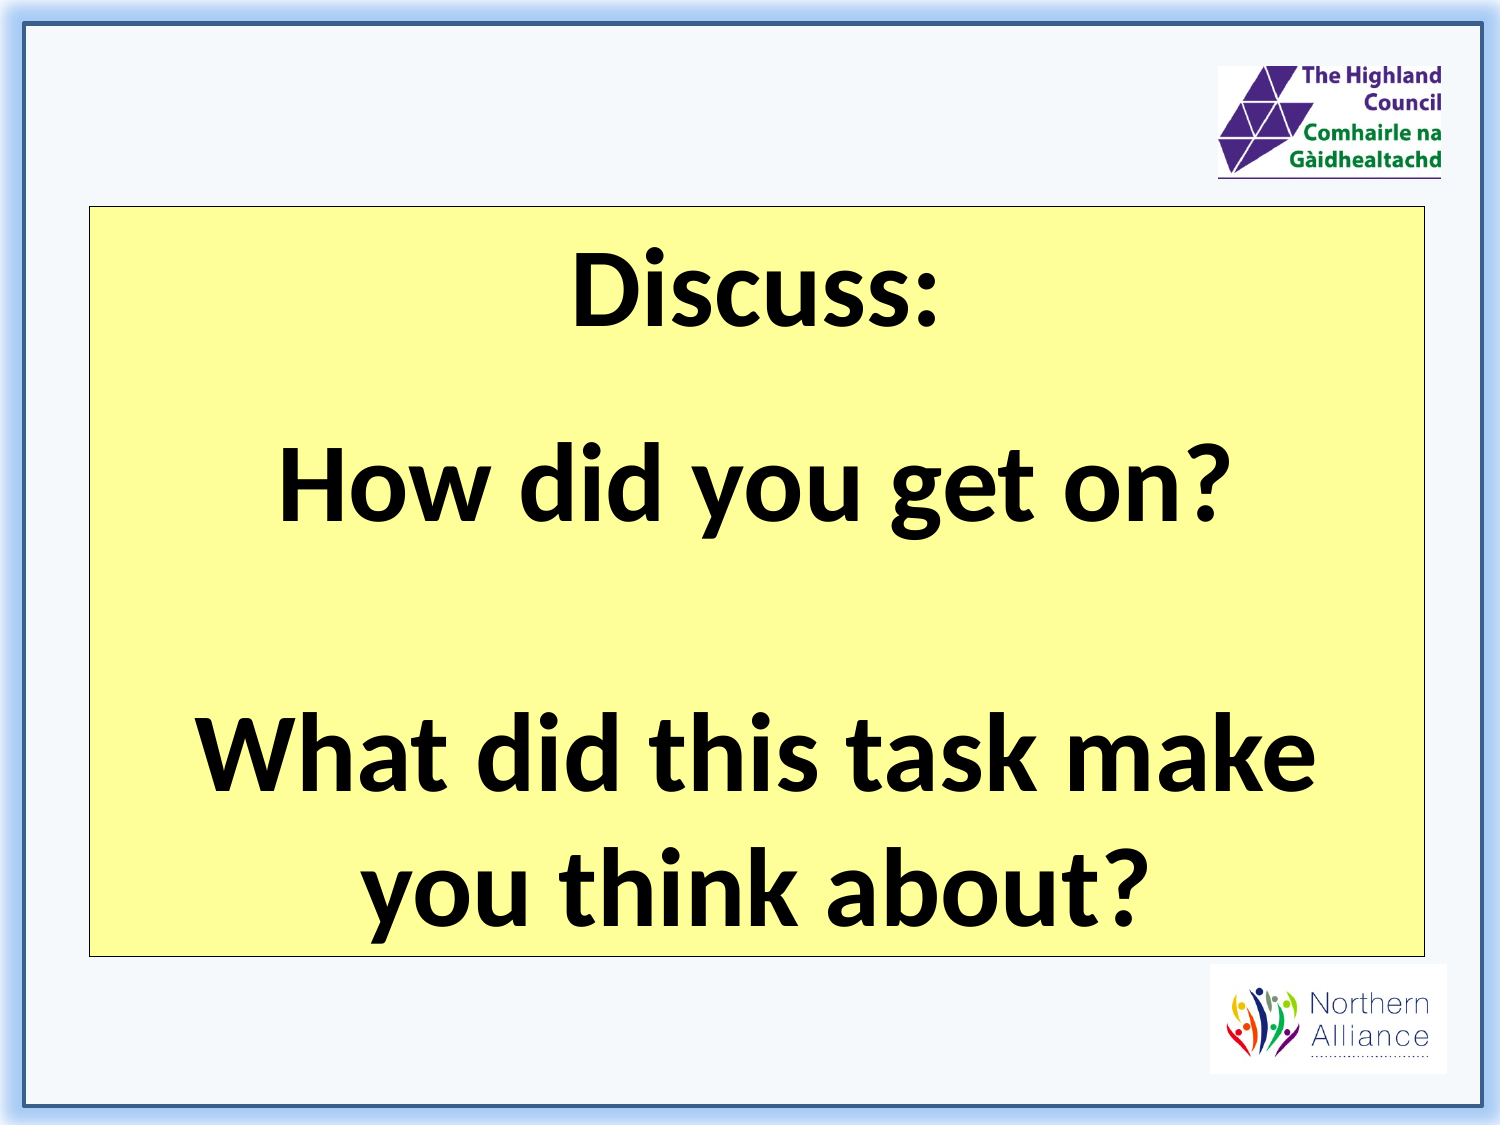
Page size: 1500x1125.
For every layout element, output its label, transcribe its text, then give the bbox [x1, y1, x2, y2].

picture [1218, 66, 1441, 179]
picture [1210, 963, 1448, 1075]
text_box Discuss: How did you get on? What did this task make you think about? [89, 206, 1425, 957]
text_box [22, 21, 1484, 1108]
